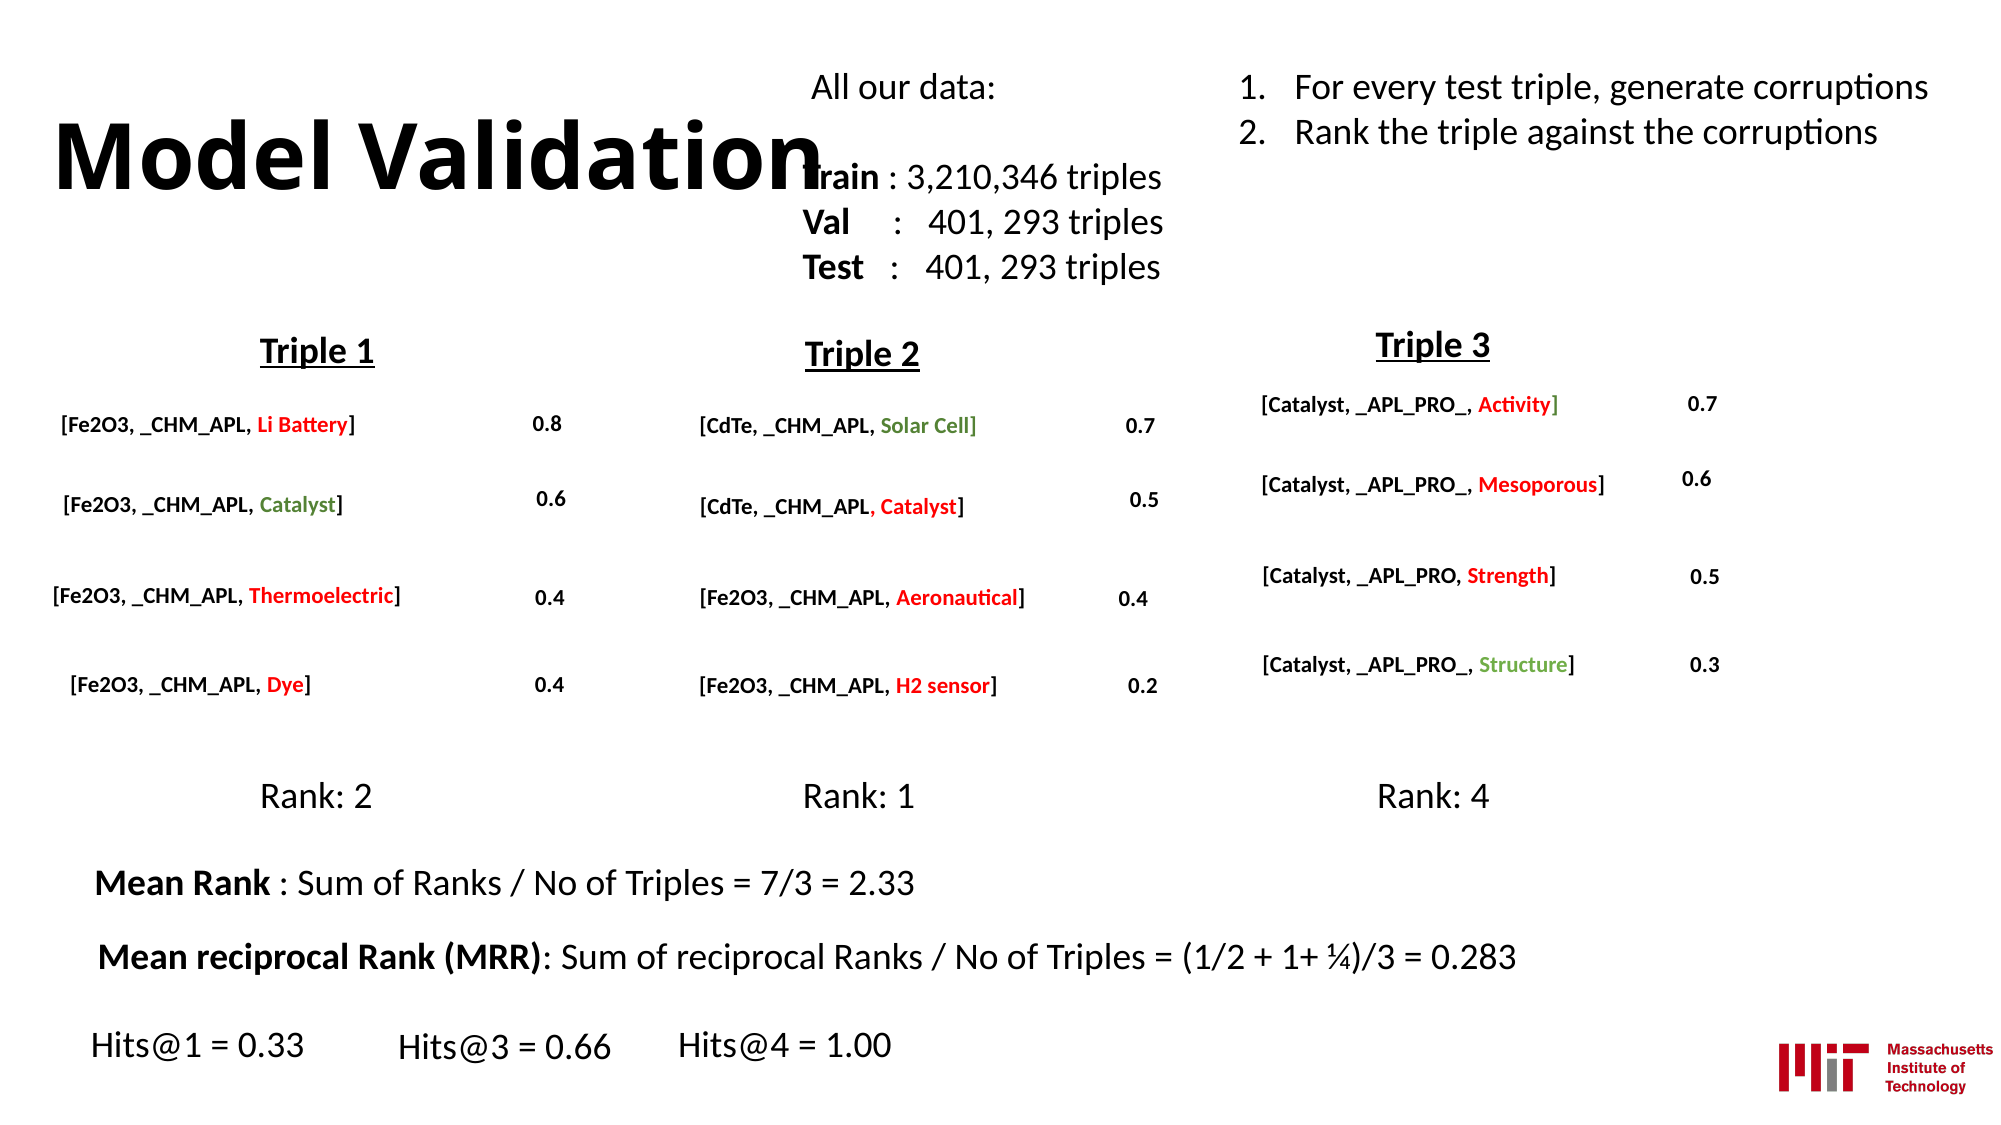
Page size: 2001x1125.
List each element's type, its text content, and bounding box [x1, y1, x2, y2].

text_box Model Validation [36, 98, 1762, 222]
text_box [74, 850, 1542, 1076]
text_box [1244, 312, 1736, 825]
text_box All our data: Train : 3,210,346 triples Val : 401, 293 triples Test : 401, 293 triples [787, 54, 1180, 98]
picture [1778, 1008, 1994, 1125]
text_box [682, 321, 1175, 825]
text_box All our data: Train : 3,210,346 triples Val : 401, 293 triples Test : 401, 293 triples [787, 222, 1180, 295]
text_box For every test triple, generate corruptions Rank the triple against the corruptions [1223, 54, 1945, 205]
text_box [98, 318, 572, 825]
